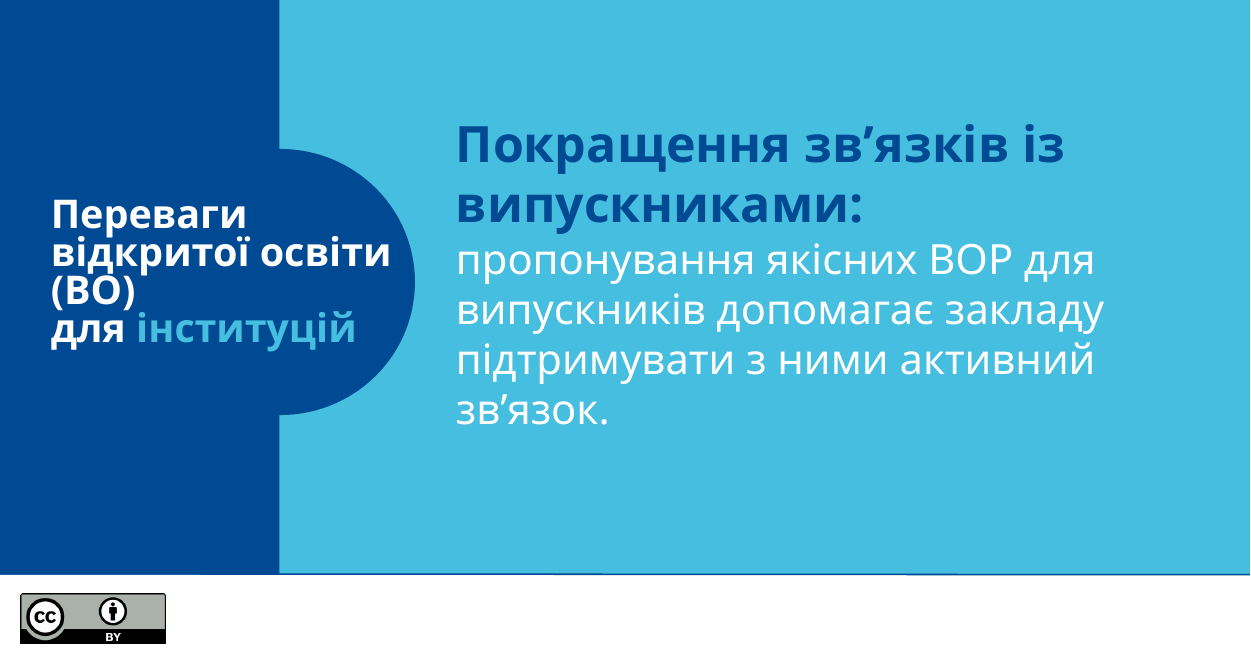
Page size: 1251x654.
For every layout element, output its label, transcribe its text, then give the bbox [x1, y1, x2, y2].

text_box Переваги відкритої освіти (BO) для інституцій [35, 182, 512, 365]
text_box [191, 148, 370, 182]
text_box [175, 365, 386, 416]
text_box [0, 582, 1250, 654]
text_box Покращення зв’язків із випускниками: пропонування якісних ВОР для випускників допомагає закладу підтримувати з ними активний зв’язок. [440, 97, 1191, 448]
picture [20, 592, 166, 645]
text_box [0, 0, 280, 573]
